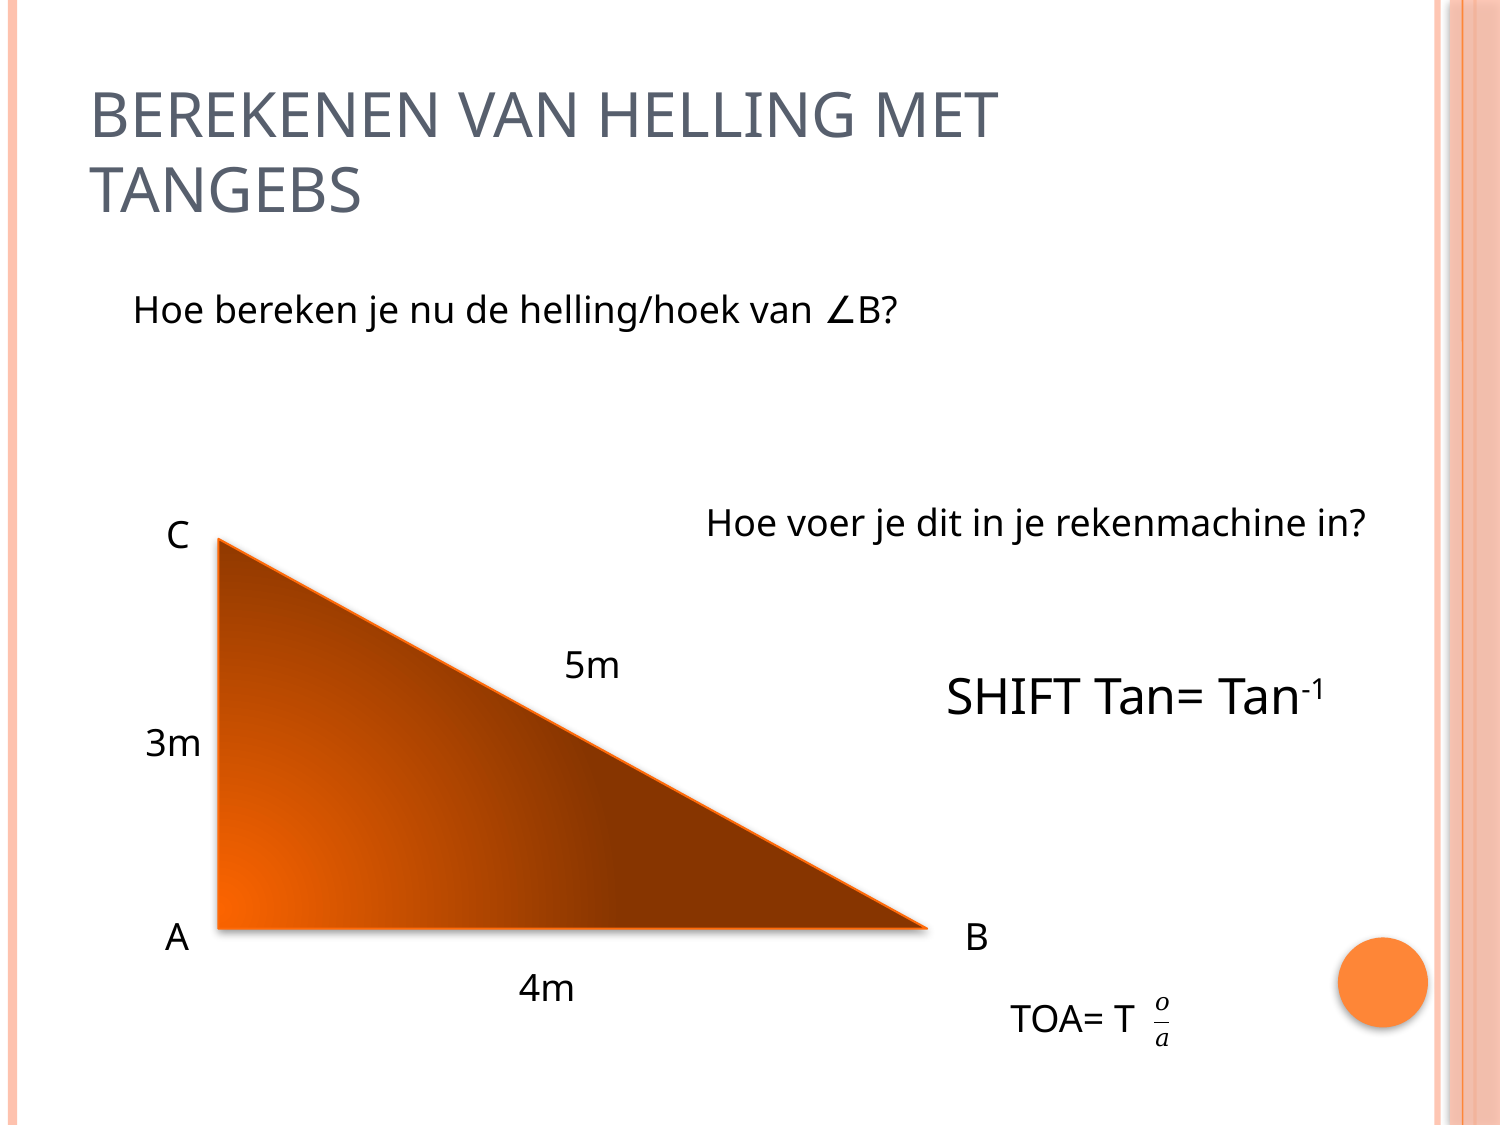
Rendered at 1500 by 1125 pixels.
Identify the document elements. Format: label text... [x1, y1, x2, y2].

text_box 4m [504, 956, 591, 1017]
text_box 5m [549, 633, 636, 694]
text_box B [949, 905, 1004, 965]
text_box Hoe voer je dit in je rekenmachine in? [690, 491, 1459, 552]
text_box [693, 994, 1500, 1073]
text_box TOA= T [995, 987, 1160, 992]
text_box SHIFT Tan= Tan-1 [931, 656, 1356, 732]
text_box 3m [130, 711, 217, 772]
text_box [217, 537, 929, 930]
text_box C [151, 503, 205, 564]
text_box Hoe bereken je nu de helling/hoek van ∠B? [117, 278, 923, 339]
text_box A [150, 905, 205, 965]
title Berekenen van helling met Tangebs [75, 45, 1300, 233]
